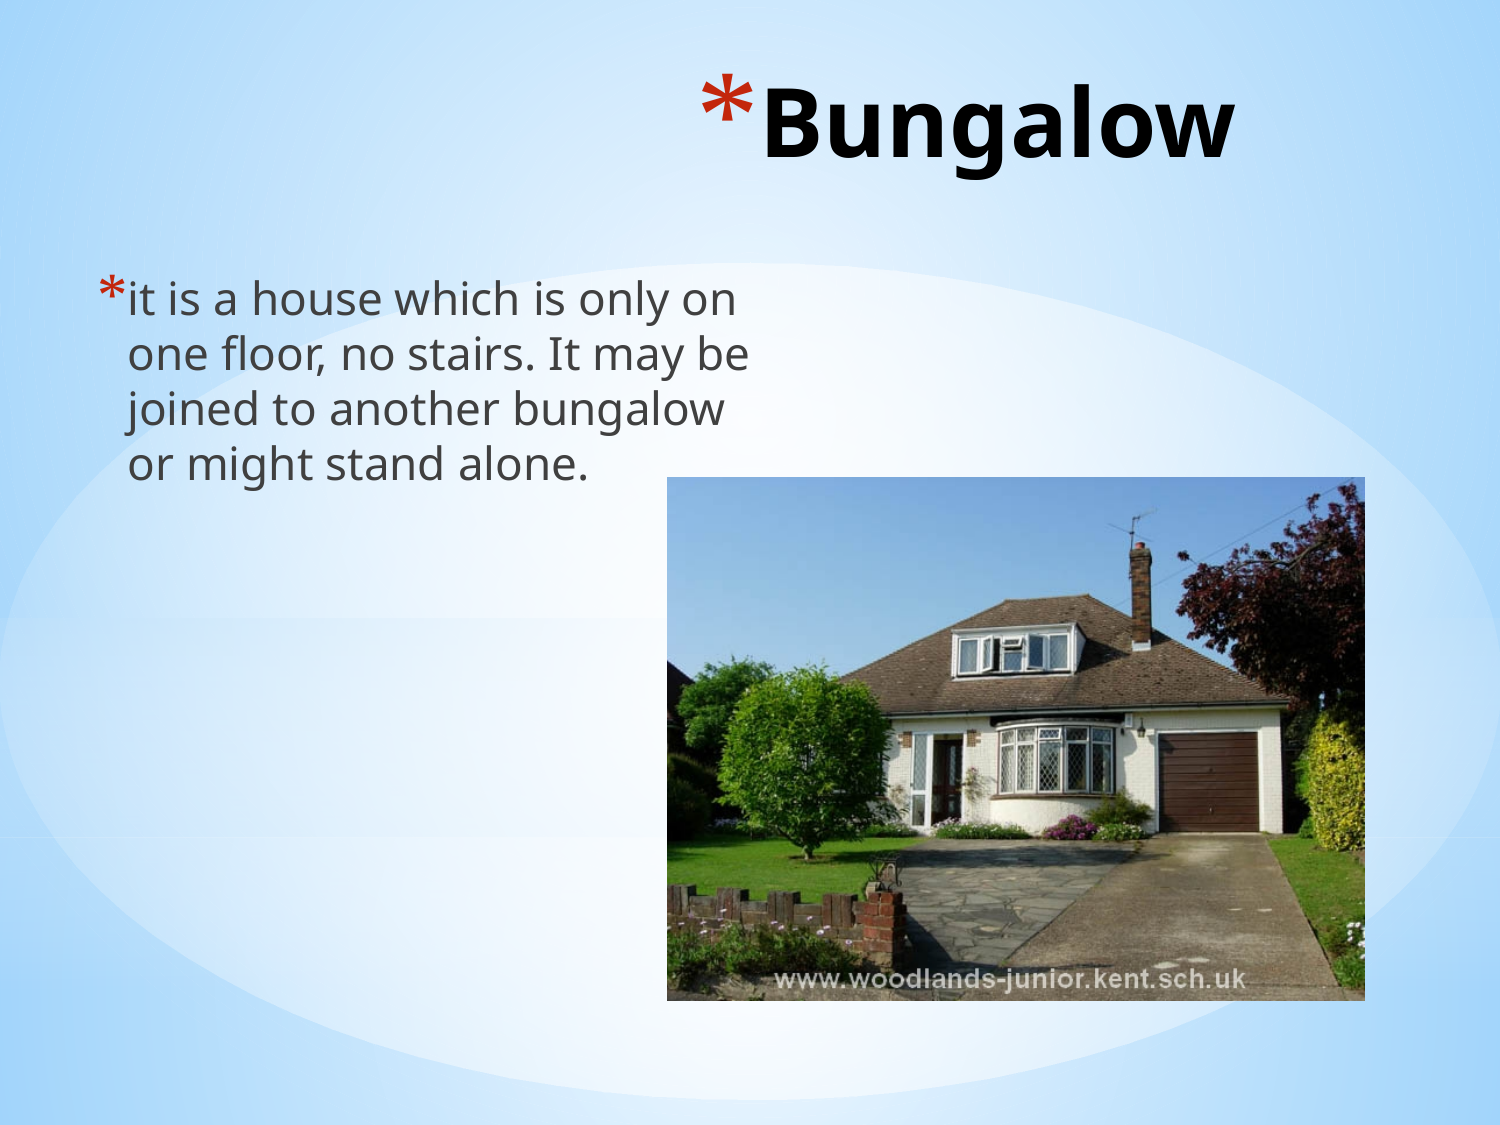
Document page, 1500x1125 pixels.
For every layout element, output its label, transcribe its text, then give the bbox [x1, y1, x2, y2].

list it is a house which is only on one floor, no stairs. It may be joined to another bungalow or might stand alone. [75, 262, 786, 1005]
title Bungalow [183, 54, 1252, 243]
picture [667, 477, 1365, 1001]
